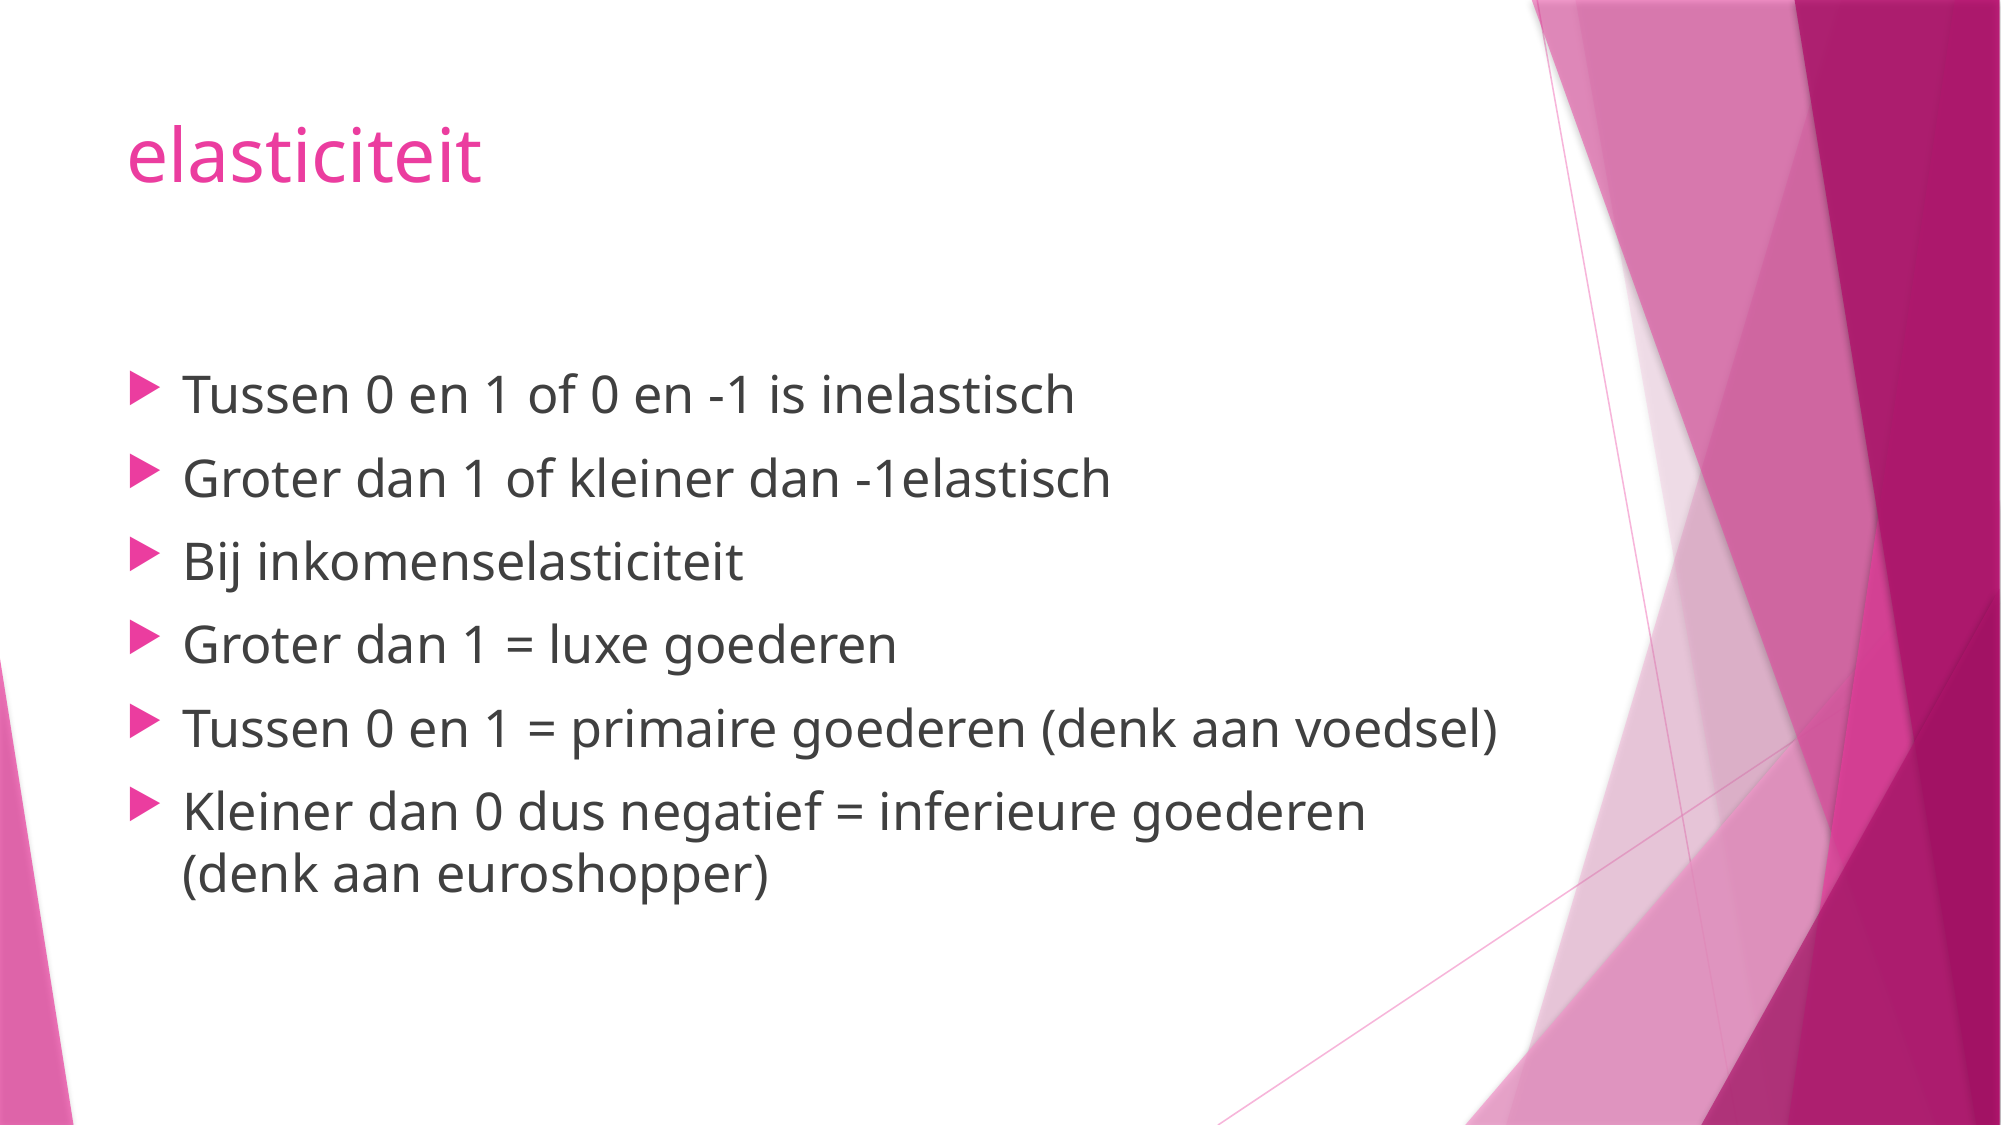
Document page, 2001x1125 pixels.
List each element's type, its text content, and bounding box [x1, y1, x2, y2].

title elasticiteit [111, 99, 1522, 317]
list Tussen 0 en 1 of 0 en -1 is inelastisch Groter dan 1 of kleiner dan -1elastisch Bij inkomenselasticiteit Groter dan 1 = luxe goederen Tussen 0 en 1 = primaire goederen (denk aan voedsel) Kleiner dan 0 dus negatief = inferieure goederen (denk aan euroshopper) [111, 354, 1522, 992]
